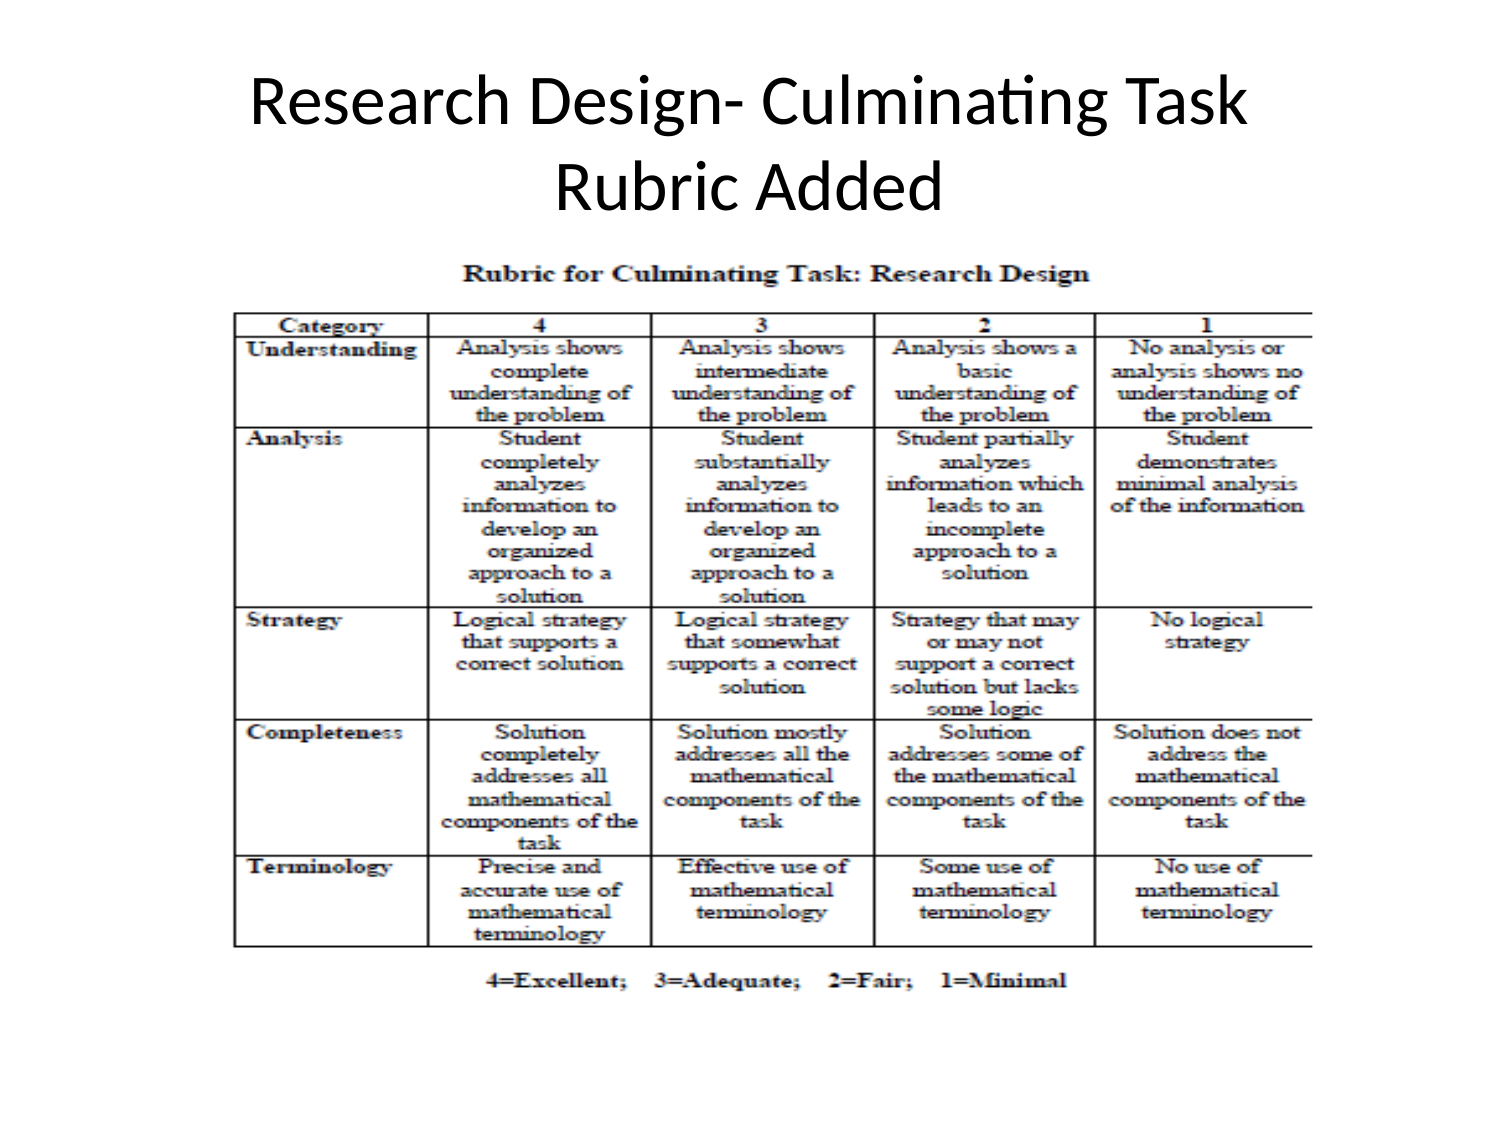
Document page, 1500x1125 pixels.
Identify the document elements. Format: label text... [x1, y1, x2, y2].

title Research Design- Culminating Task Rubric Added [75, 45, 1425, 233]
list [212, 262, 1313, 1013]
